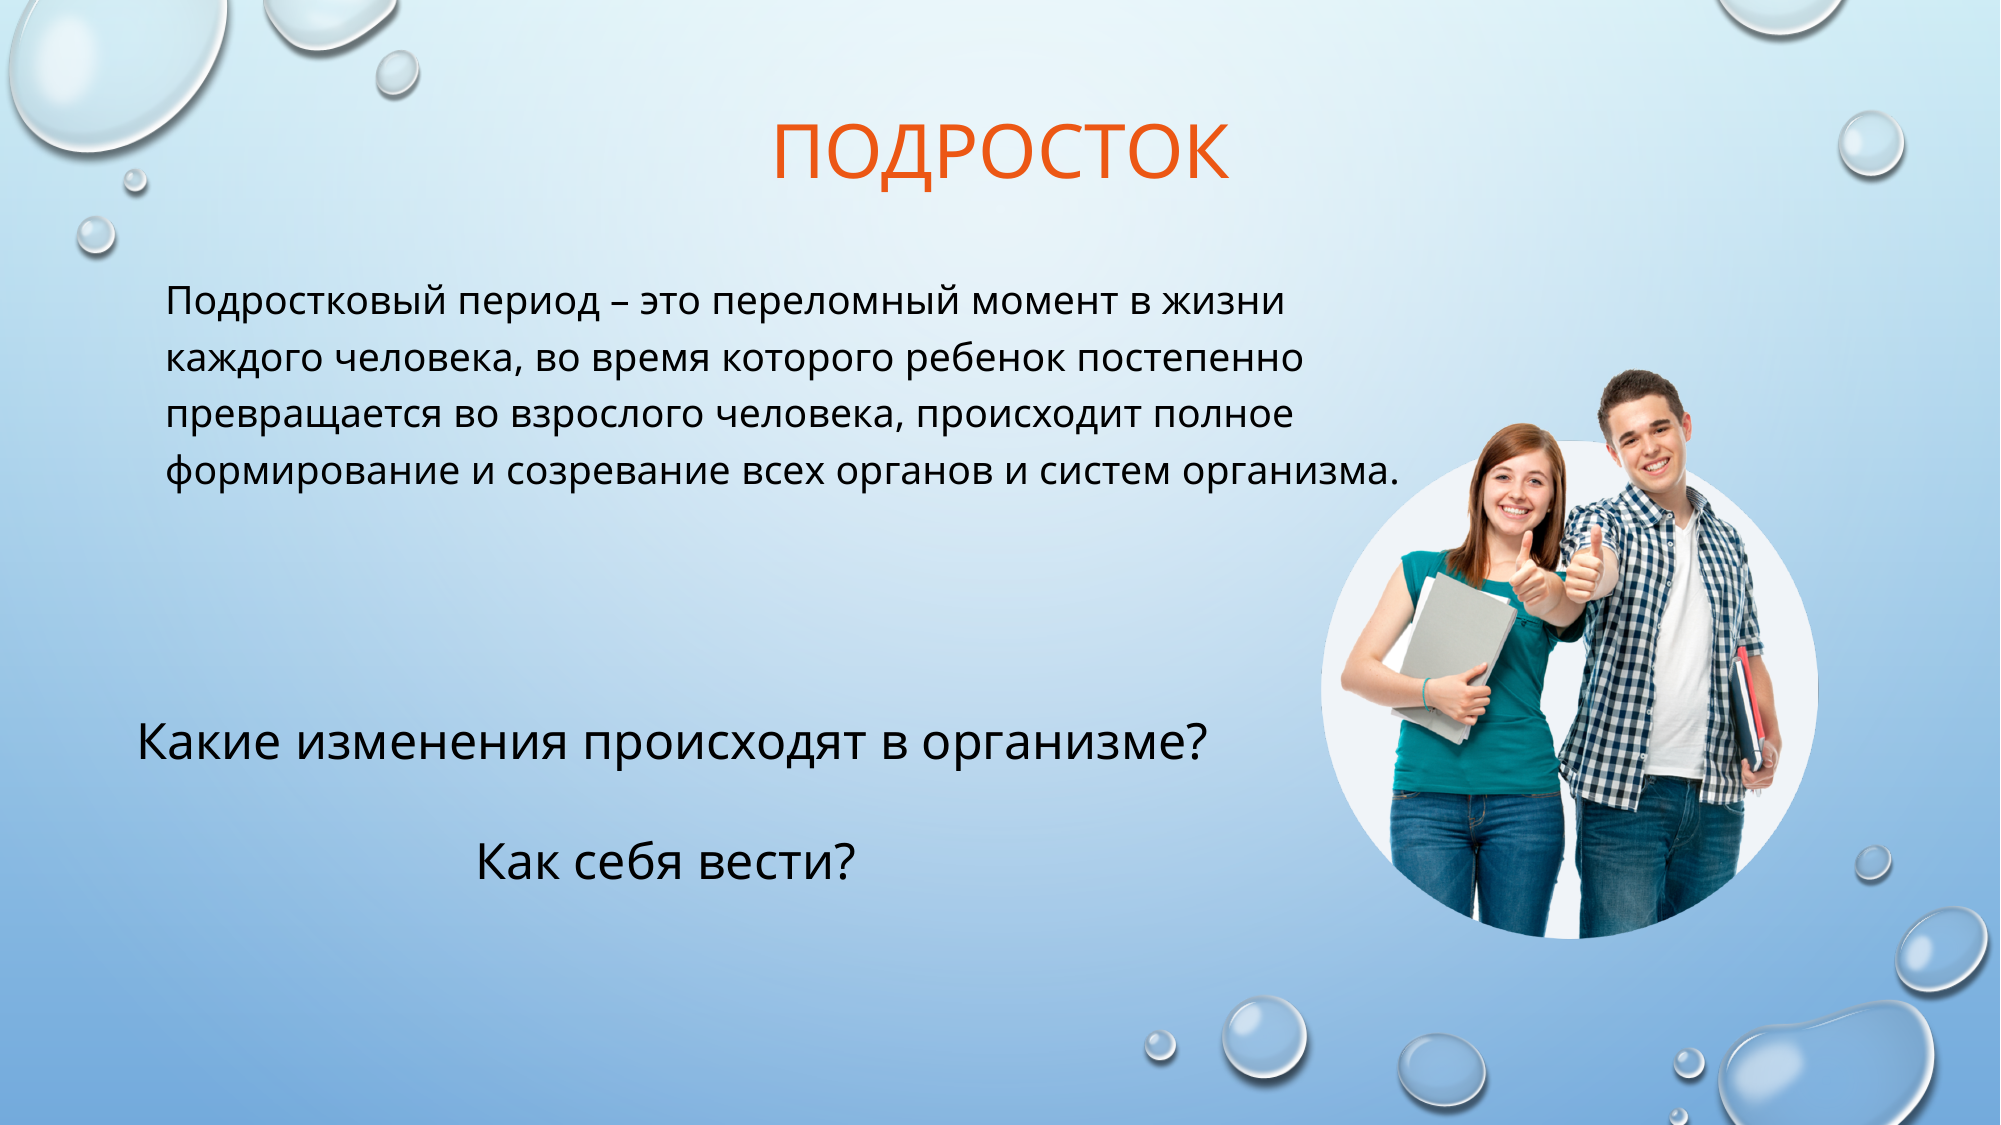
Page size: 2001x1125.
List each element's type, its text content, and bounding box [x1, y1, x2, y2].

text_box Какие изменения происходят в организме? Как себя вести? [121, 702, 1224, 897]
title Подросток [149, 101, 1851, 208]
picture [0, 0, 2000, 1125]
list Подростковый период – это переломный момент в жизни каждого человека, во время которого ребенок постепенно превращается во взрослого человека, происходит полное формирование и созревание всех органов и систем организма. [150, 258, 1425, 554]
